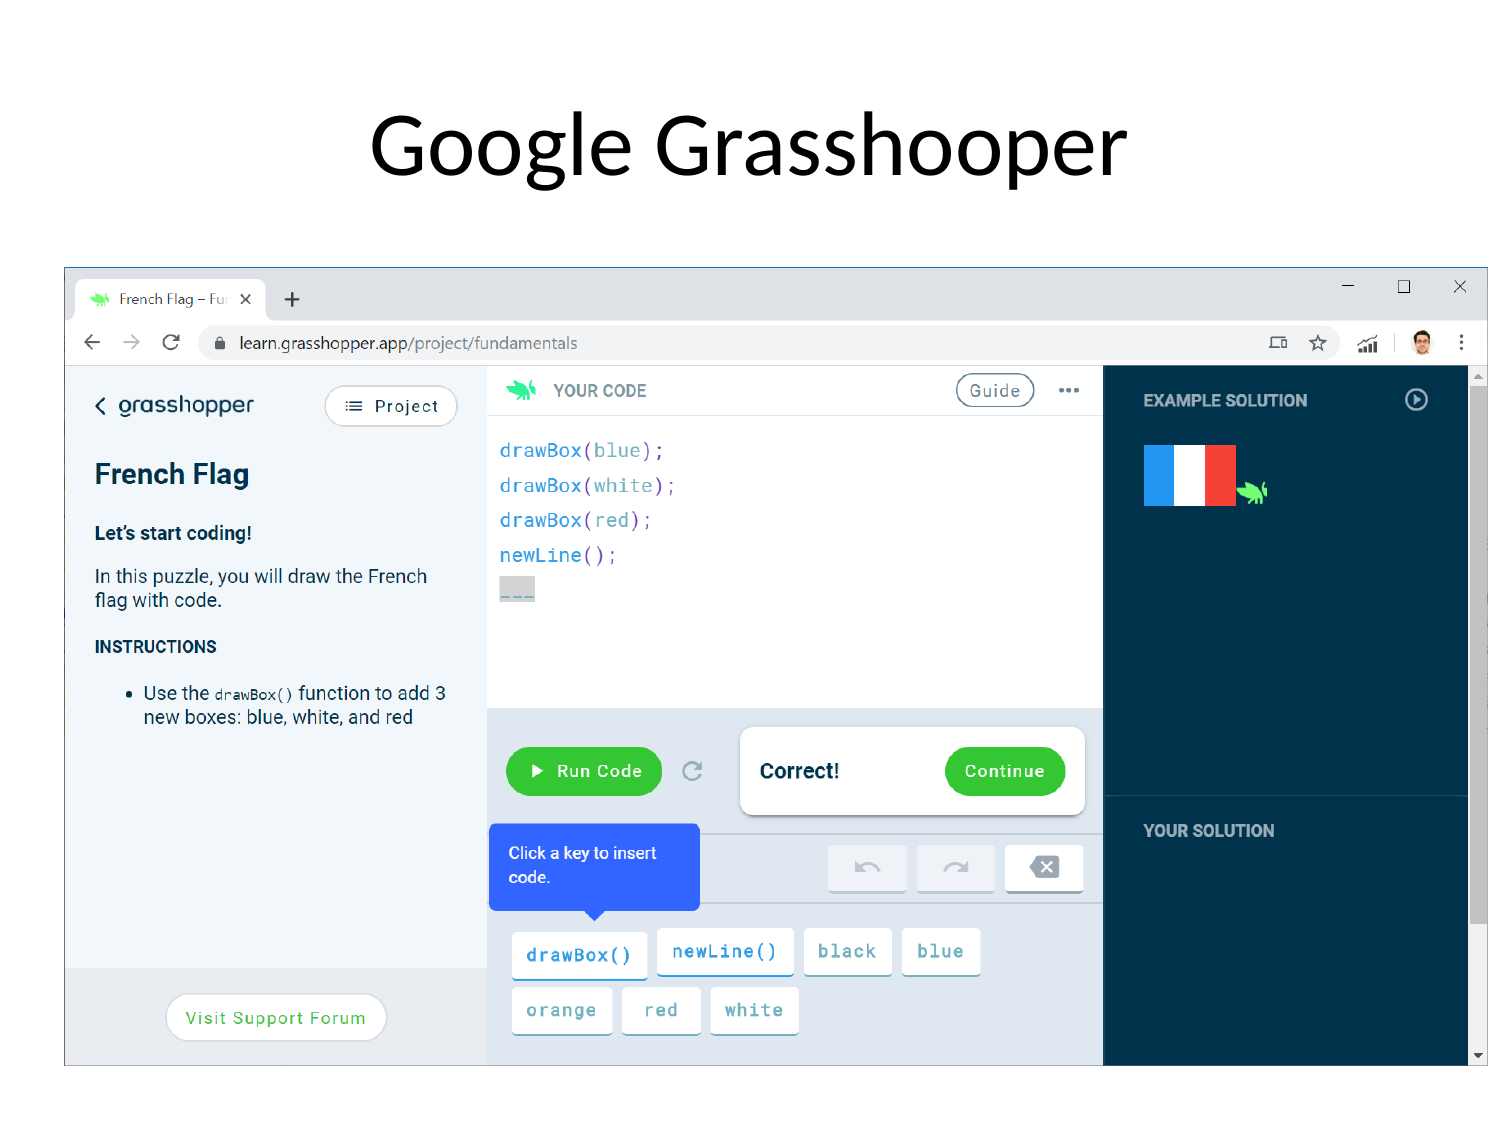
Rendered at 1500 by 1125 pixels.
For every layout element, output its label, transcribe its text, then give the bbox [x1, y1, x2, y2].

picture [1216, 825, 1223, 836]
picture [1285, 395, 1294, 406]
picture [1204, 825, 1213, 836]
picture [64, 266, 1488, 1066]
picture [1194, 825, 1202, 836]
picture [1227, 395, 1246, 406]
picture [1406, 389, 1427, 410]
picture [1145, 446, 1262, 505]
picture [1249, 395, 1256, 406]
picture [1225, 825, 1249, 836]
picture [1297, 395, 1306, 406]
picture [1145, 395, 1220, 406]
picture [1227, 395, 1234, 401]
title Google Grasshooper [75, 45, 1425, 233]
picture [1258, 395, 1282, 406]
picture [1155, 825, 1176, 836]
picture [1179, 825, 1187, 836]
picture [1252, 825, 1273, 836]
